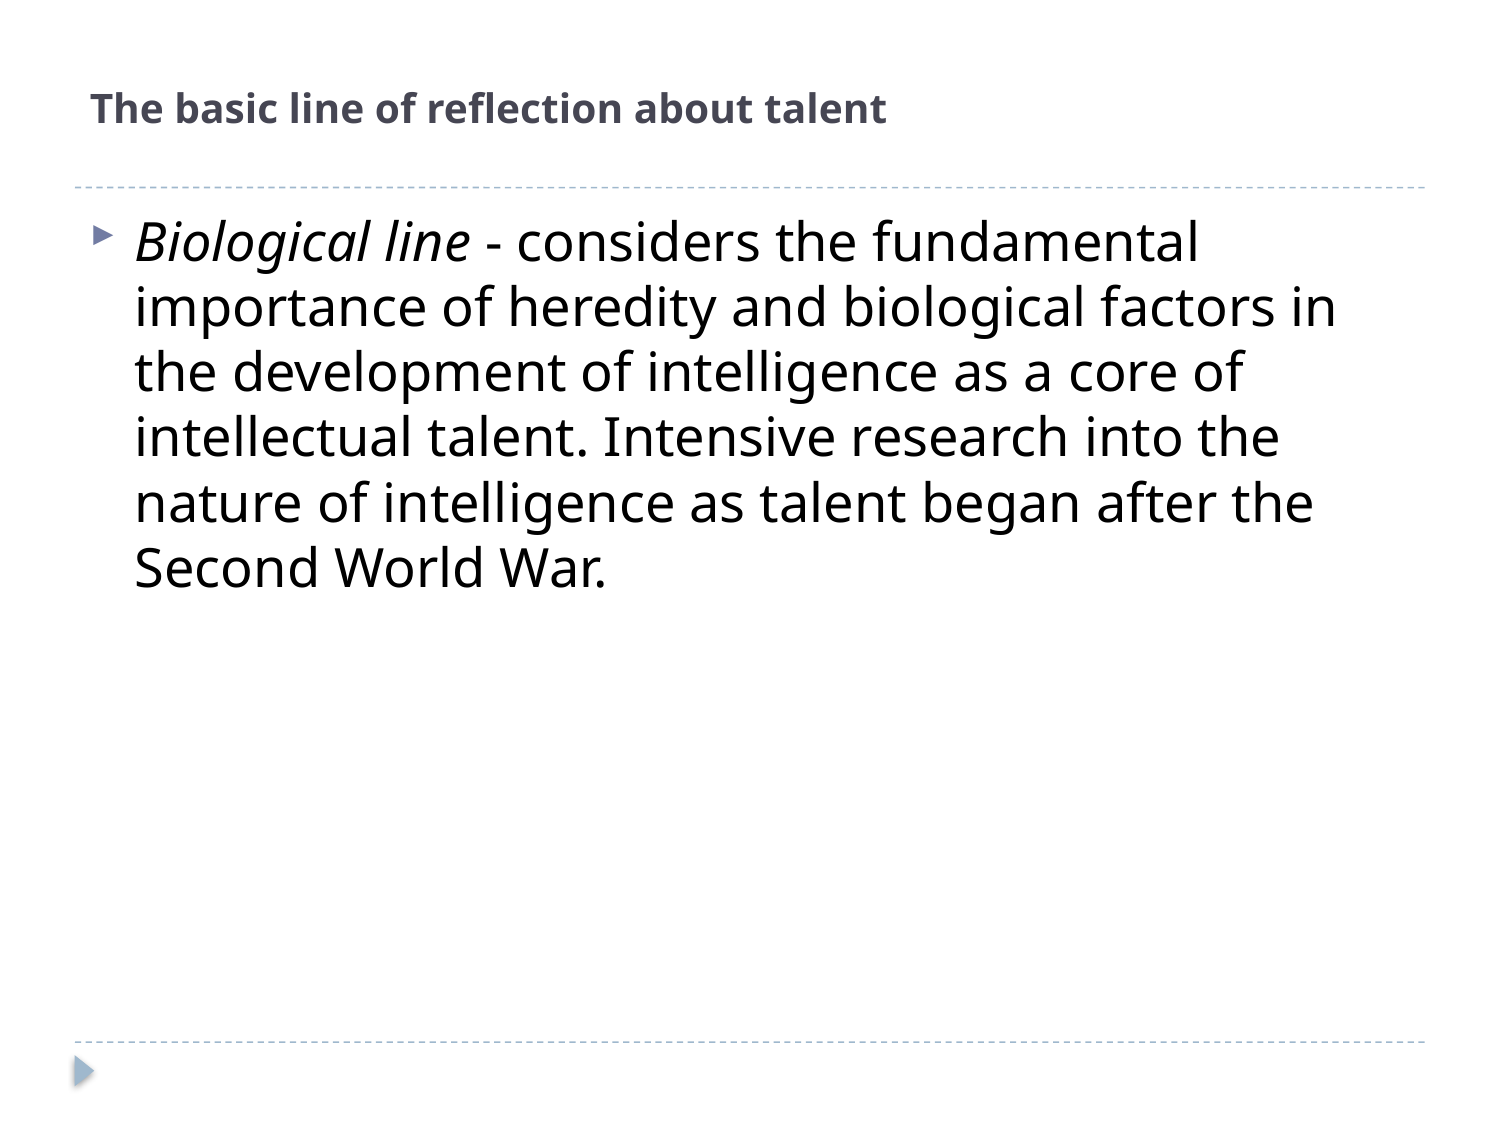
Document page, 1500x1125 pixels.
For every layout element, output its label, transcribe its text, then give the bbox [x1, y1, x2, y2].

list Biological line - considers the fundamental importance of heredity and biological factors in the development of intelligence as a core of intellectual talent. Intensive research into the nature of intelligence as talent began after the Second World War. [75, 200, 1425, 1010]
title The basic line of reflection about talent [75, 24, 1425, 188]
